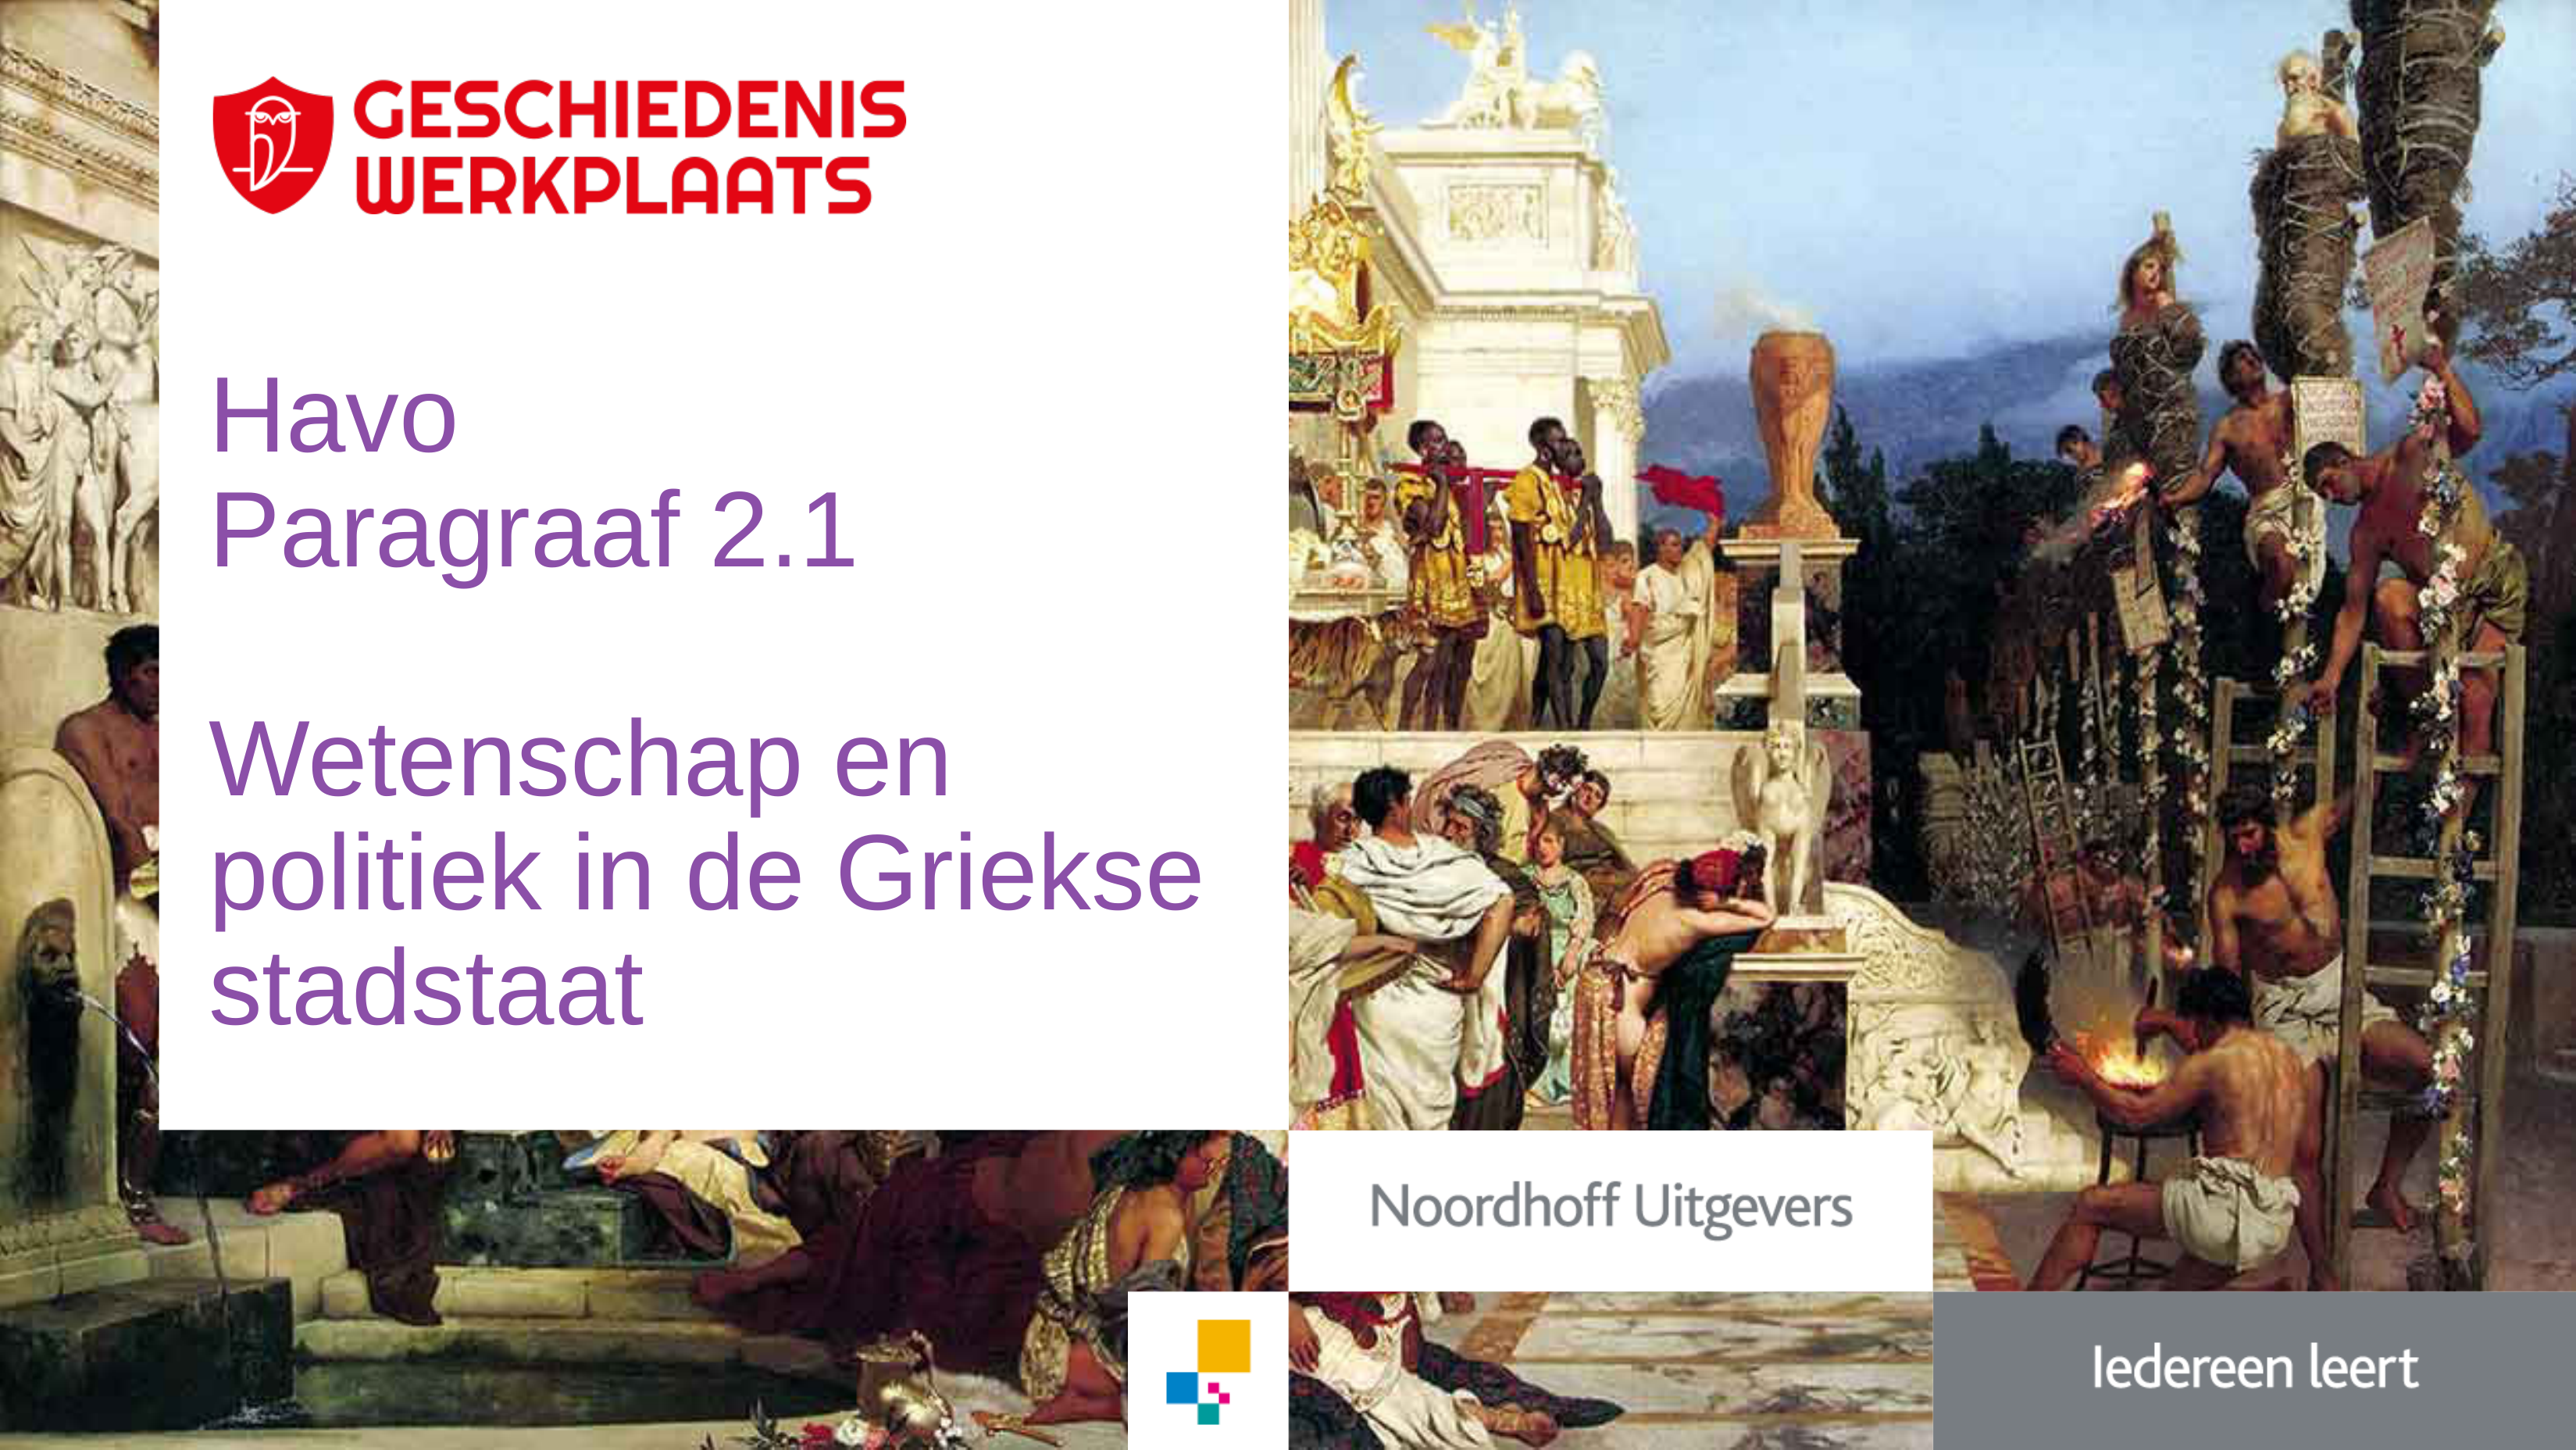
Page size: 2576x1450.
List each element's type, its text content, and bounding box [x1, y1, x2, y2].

picture [0, 0, 2576, 1450]
title Havo Paragraaf 2.1 Wetenschap en politiek in de Griekse stadstaat [159, 322, 1289, 968]
text_box [159, 970, 1290, 1131]
picture [159, 0, 1185, 293]
